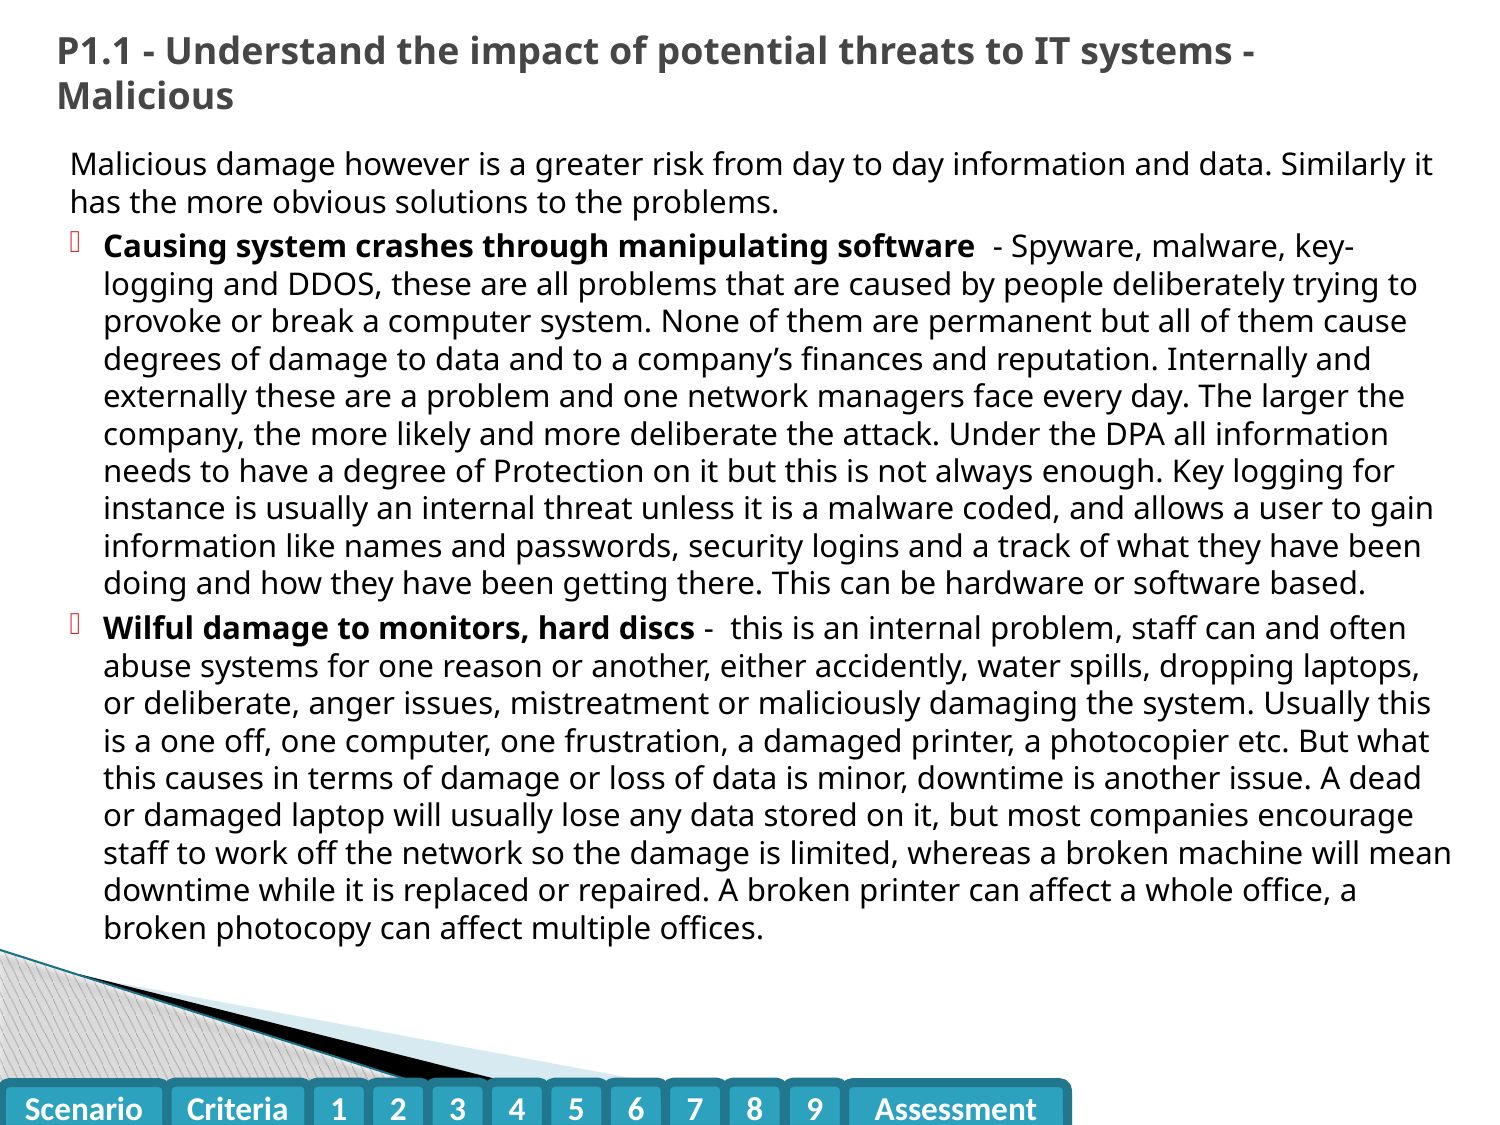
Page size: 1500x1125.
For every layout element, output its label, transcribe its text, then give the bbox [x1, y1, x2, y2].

list Malicious damage however is a greater risk from day to day information and data. Similarly it has the more obvious solutions to the problems. Causing system crashes through manipulating software - Spyware, malware, key-logging and DDOS, these are all problems that are caused by people deliberately trying to provoke or break a computer system. None of them are permanent but all of them cause degrees of damage to data and to a company’s finances and reputation. Internally and externally these are a problem and one network managers face every day. The larger the company, the more likely and more deliberate the attack. Under the DPA all information needs to have a degree of Protection on it but this is not always enough. Key logging for instance is usually an internal threat unless it is a malware coded, and allows a user to gain information like names and passwords, security logins and a track of what they have been doing and how they have been getting there. This can be hardware or software based. Wilful damage to monitors, hard discs - this is an internal problem, staff can and often abuse systems for one reason or another, either accidently, water spills, dropping laptops, or deliberate, anger issues, mistreatment or maliciously damaging the system. Usually this is a one off, one computer, one frustration, a damaged printer, a photocopier etc. But what this causes in terms of damage or loss of data is minor, downtime is another issue. A dead or damaged laptop will usually lose any data stored on it, but most companies encourage staff to work off the network so the damage is limited, whereas a broken machine will mean downtime while it is replaced or repaired. A broken printer can affect a whole office, a broken photocopy can affect multiple offices. [41, 137, 1471, 1059]
title P1.1 - Understand the impact of potential threats to IT systems - Malicious [41, 19, 1459, 126]
